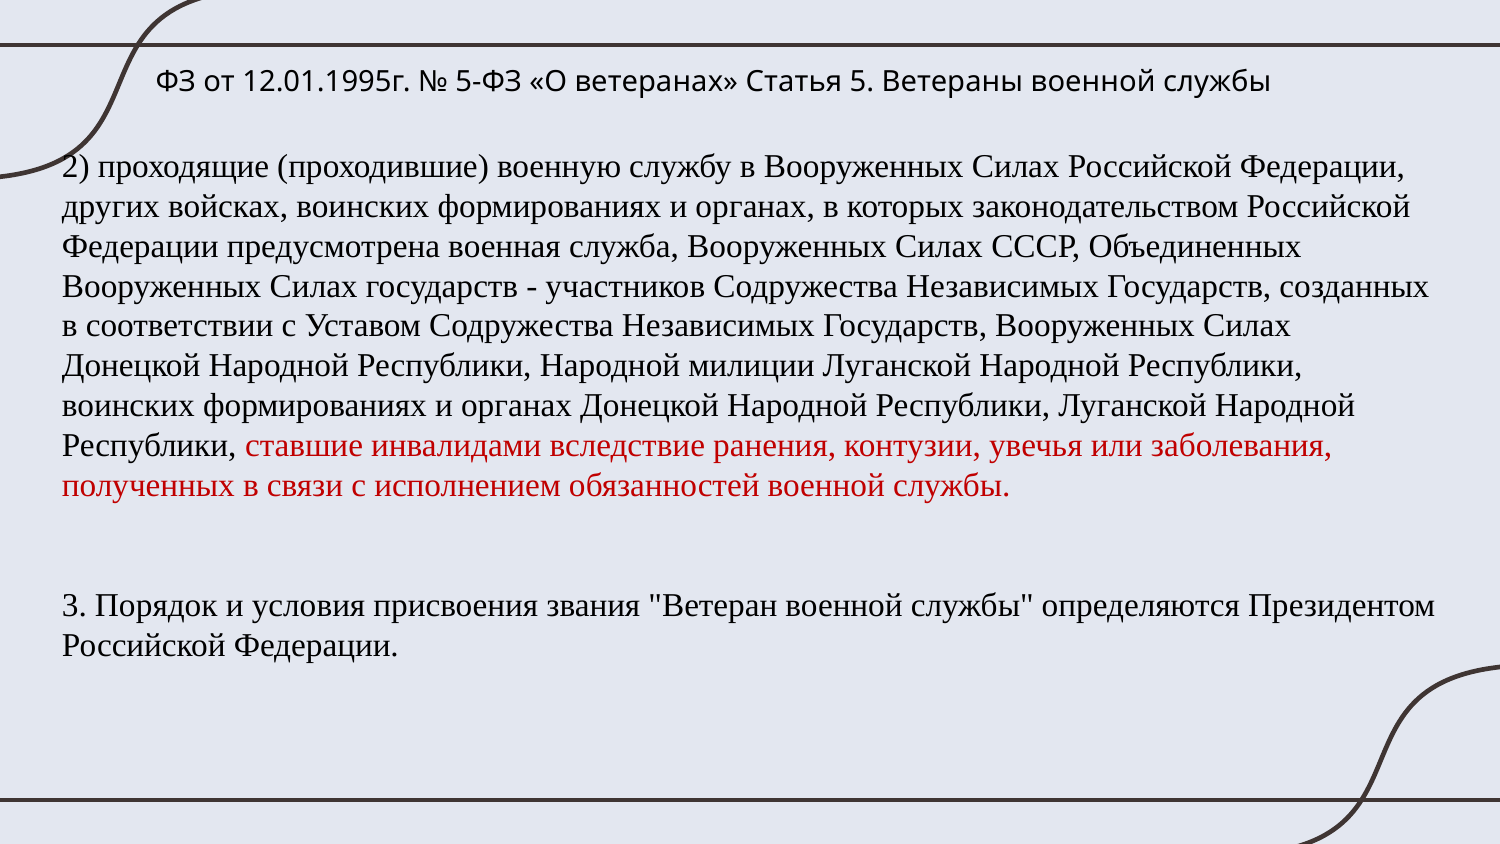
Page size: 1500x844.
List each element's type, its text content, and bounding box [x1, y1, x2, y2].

title 2) проходящие (проходившие) военную службу в Вооруженных Силах Российской Федерации, других войсках, воинских формированиях и органах, в которых законодательством Российской Федерации предусмотрена военная служба, Вооруженных Силах СССР, Объединенных Вооруженных Силах государств - участников Содружества Независимых Государств, созданных в соответствии с Уставом Содружества Независимых Государств, Вооруженных Силах Донецкой Народной Республики, Народной милиции Луганской Народной Республики, воинских формированиях и органах Донецкой Народной Республики, Луганской Народной Республики, ставшие инвалидами вследствие ранения, контузии, увечья или заболевания, полученных в связи с исполнением обязанностей военной службы. 3. Порядок и условия присвоения звания "Ветеран военной службы" определяются Президентом Российской Федерации. [46, 128, 1454, 622]
subtitle ФЗ от 12.01.1995г. № 5-ФЗ «О ветеранах» Статья 5. Ветераны военной службы [140, 46, 1442, 106]
